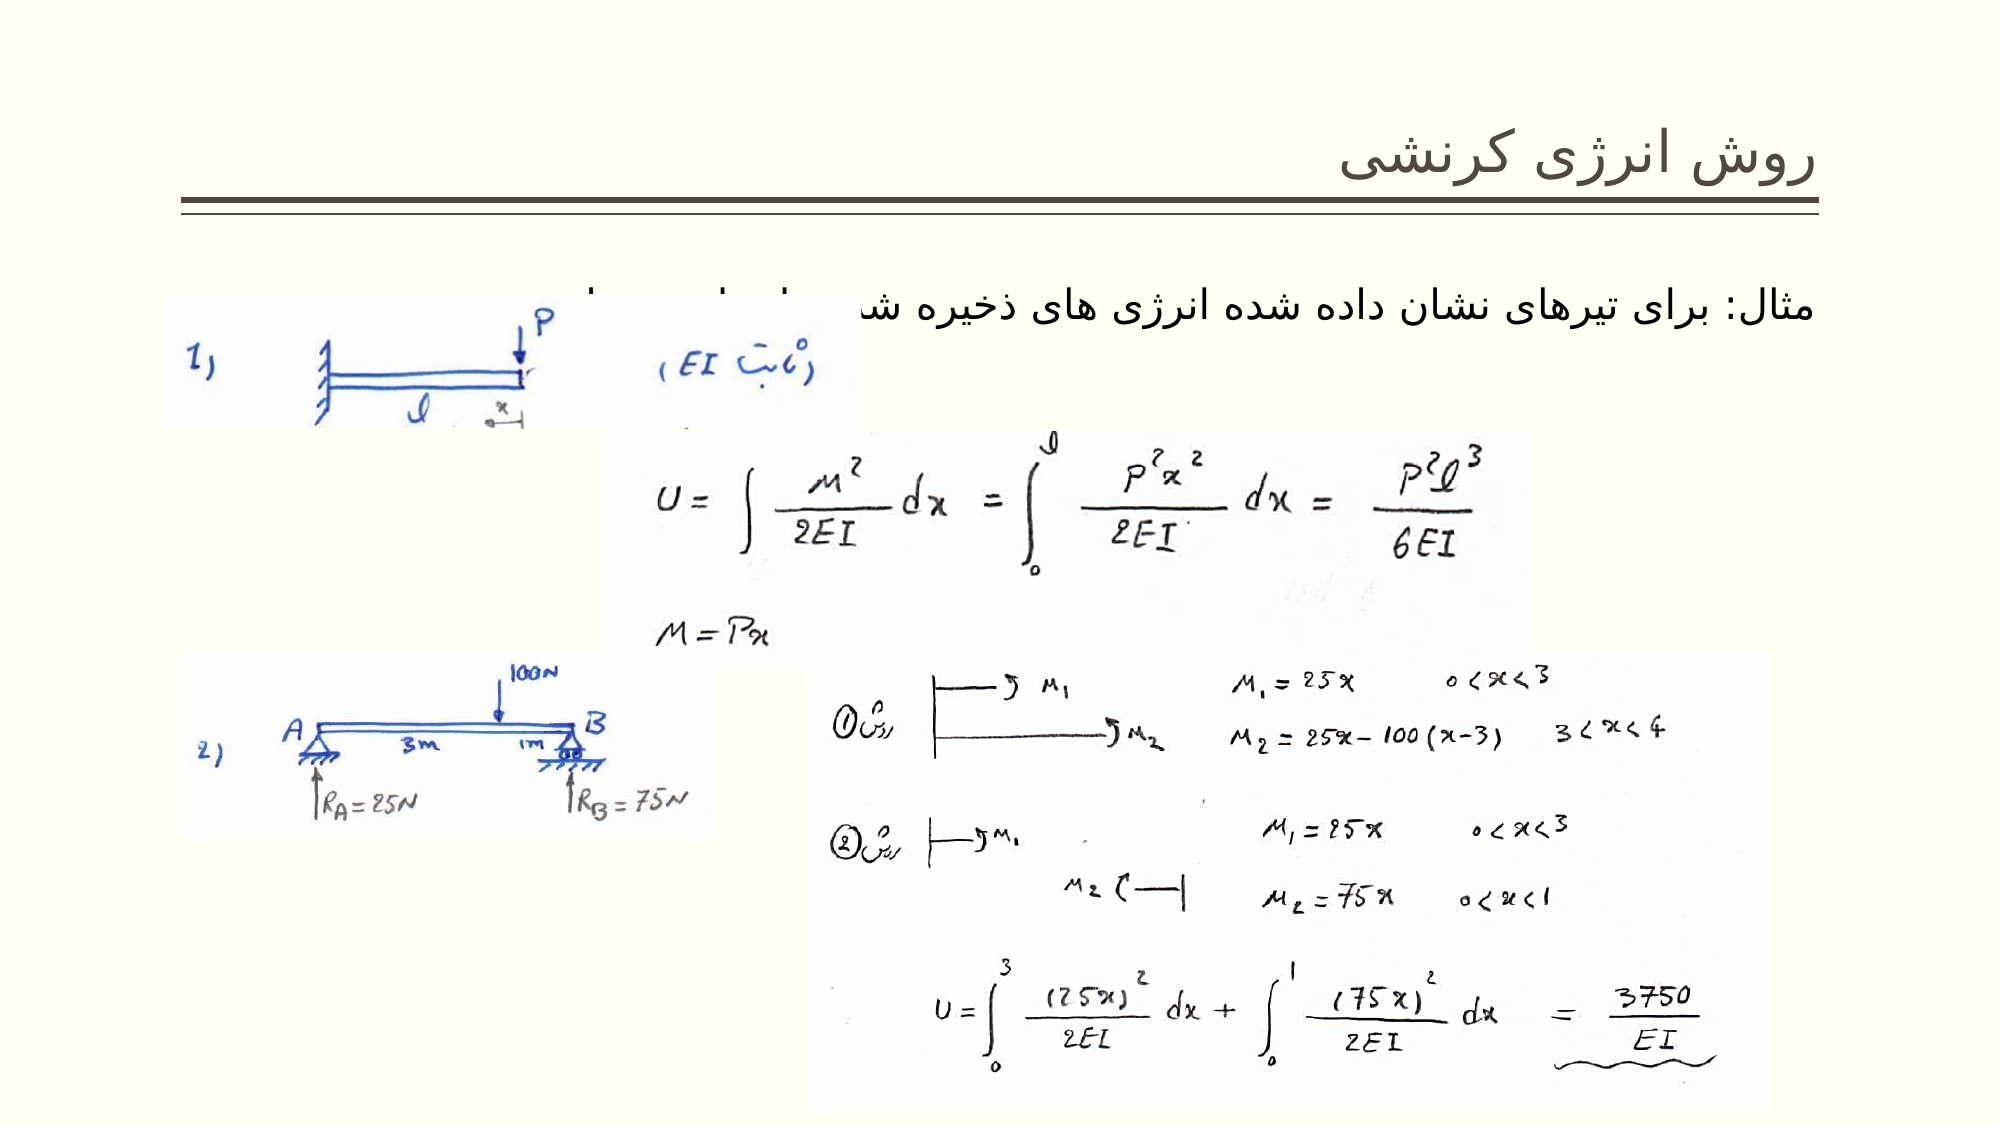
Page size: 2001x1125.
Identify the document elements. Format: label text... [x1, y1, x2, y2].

text_box مثال: برای تیرهای نشان داده شده انرژی های ذخیره شده رامحاسبه نمایید. [193, 245, 1832, 335]
picture [162, 294, 862, 429]
title روش انرژی کرنشی [181, 12, 1819, 193]
picture [181, 431, 1767, 1110]
